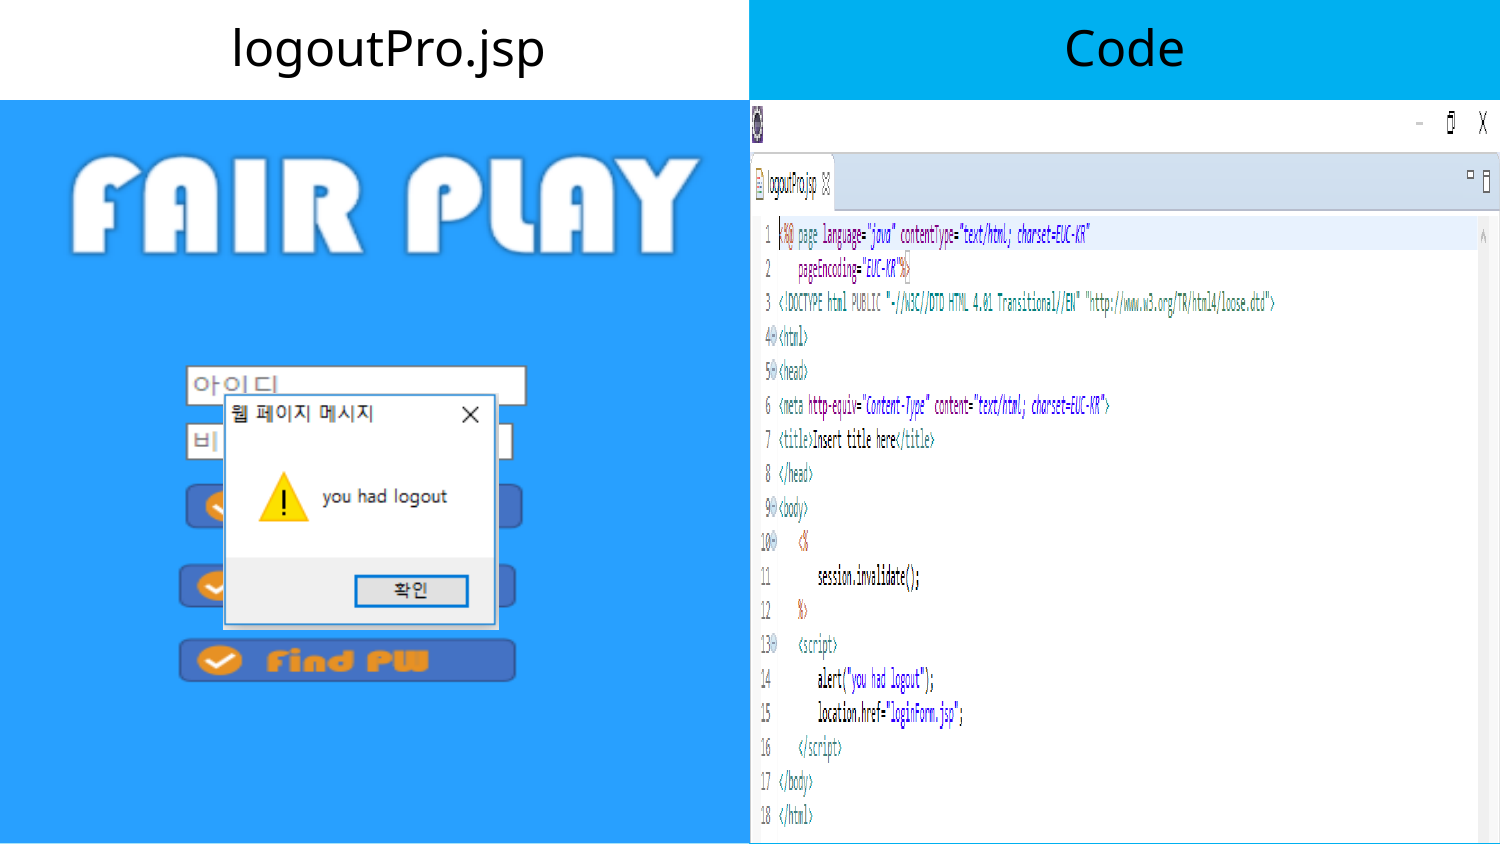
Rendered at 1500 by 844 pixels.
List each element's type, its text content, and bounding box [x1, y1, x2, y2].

picture [0, 100, 1500, 844]
list logoutPro.jsp [196, 15, 582, 77]
text_box Code [990, 16, 1260, 78]
